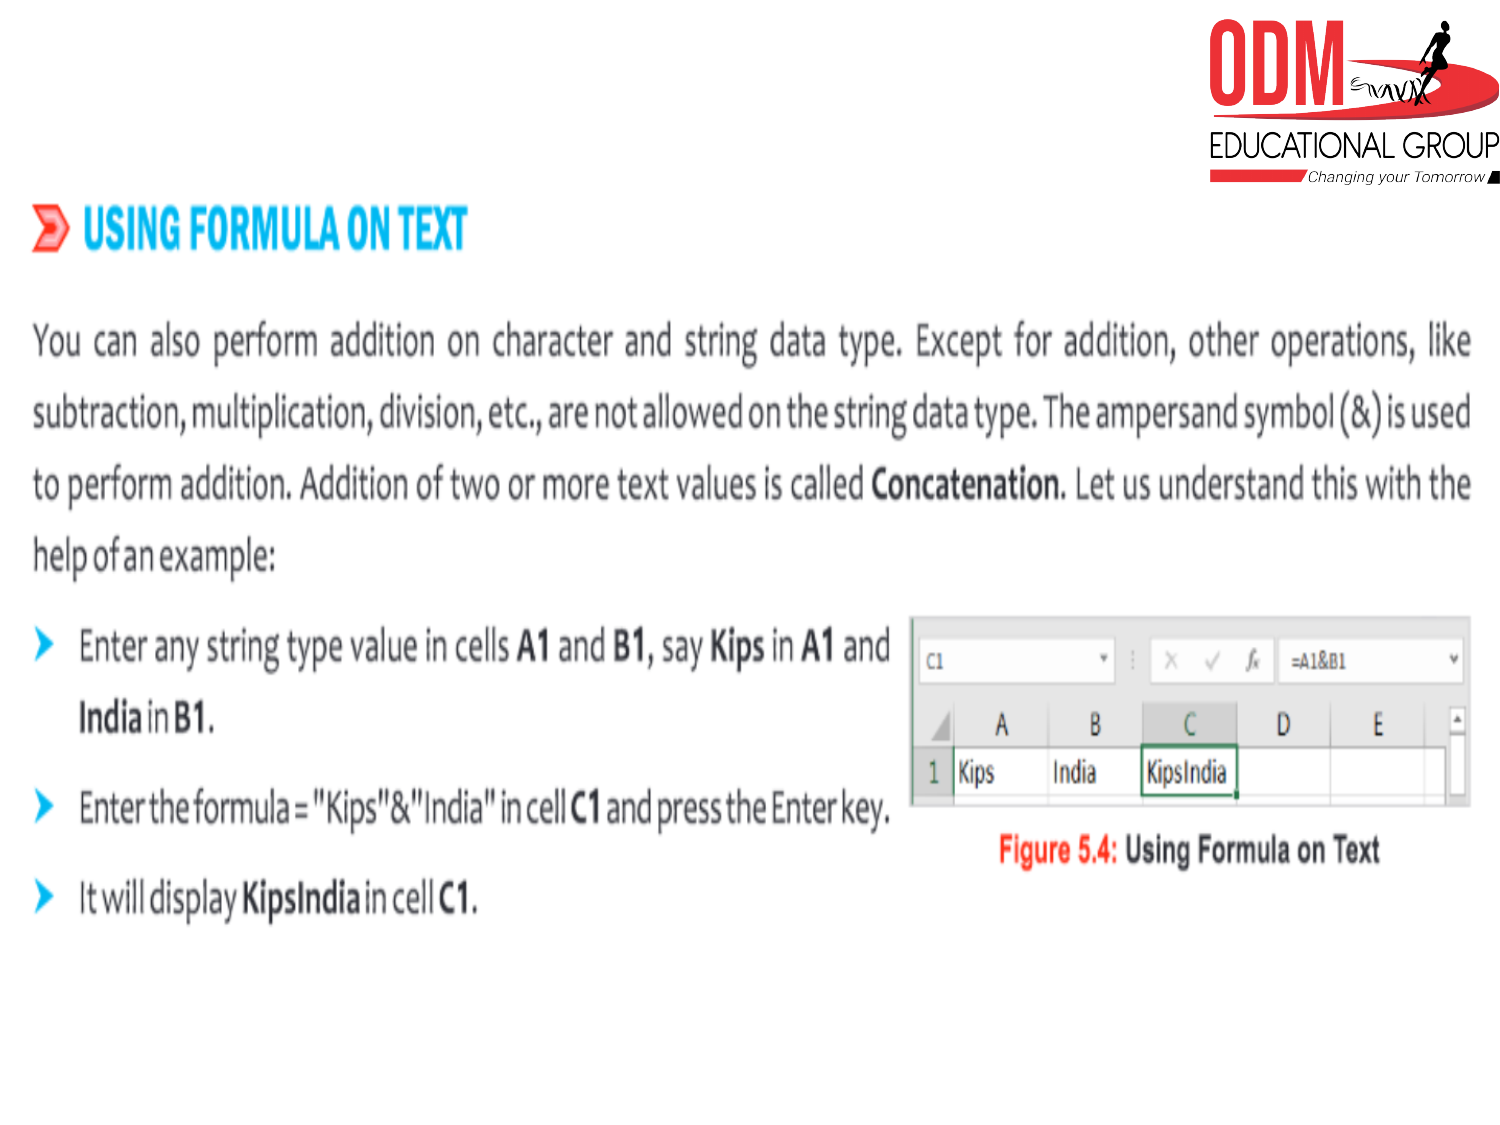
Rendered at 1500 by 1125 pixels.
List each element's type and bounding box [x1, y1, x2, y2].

picture [1210, 18, 1500, 185]
list [390, 0, 1123, 1125]
picture [1123, 198, 1499, 928]
picture [14, 198, 390, 928]
